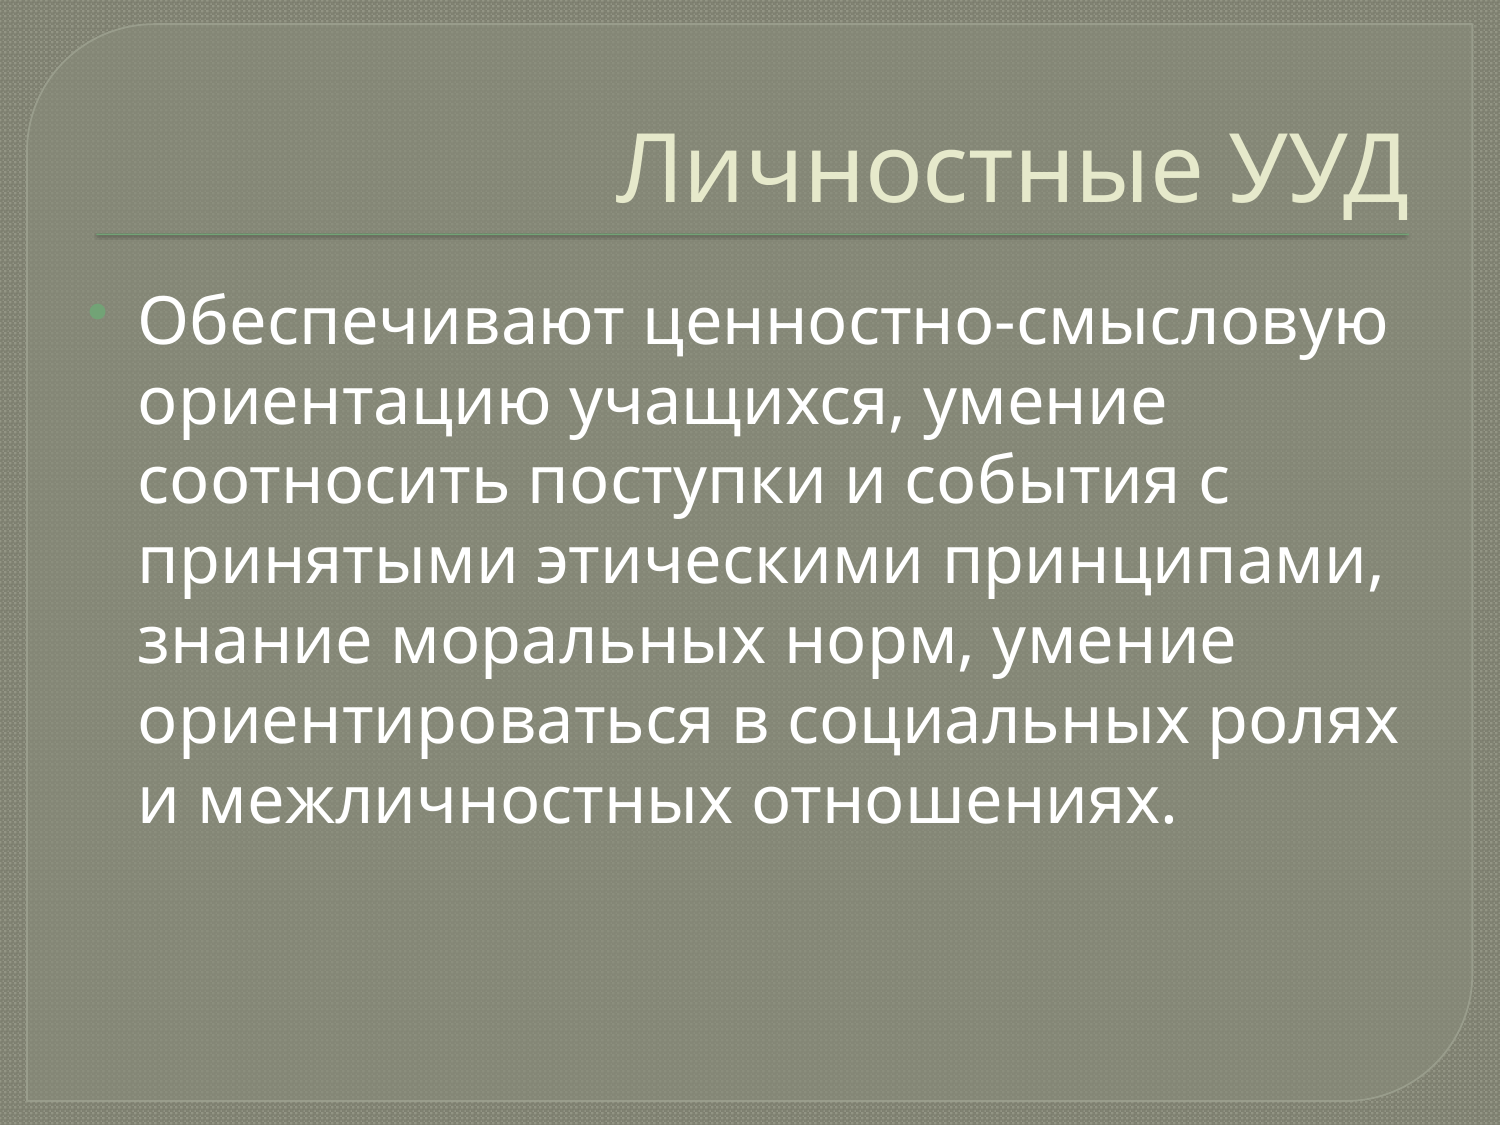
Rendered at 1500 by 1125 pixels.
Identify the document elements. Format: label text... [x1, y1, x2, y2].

title Личностные УУД [75, 41, 1425, 230]
list Обеспечивают ценностно-смысловую ориентацию учащихся, умение соотносить поступки и события с принятыми этическими принципами, знание моральных норм, умение ориентироваться в социальных ролях и межличностных отношениях. [75, 270, 1425, 1013]
